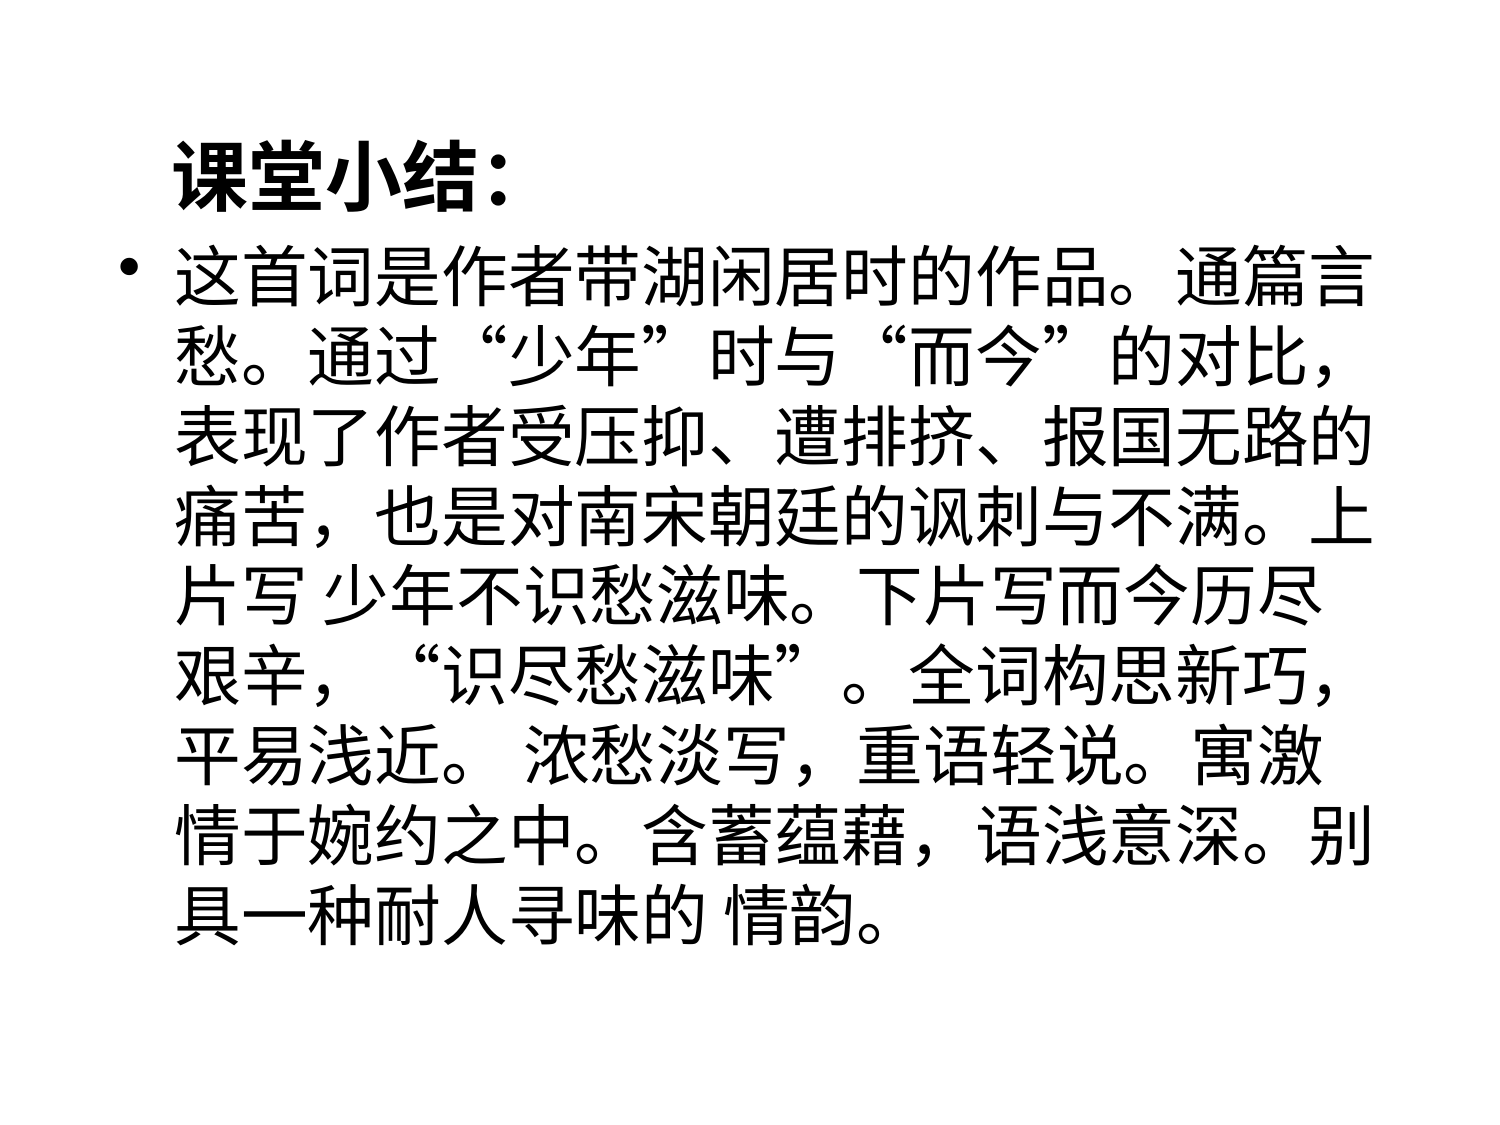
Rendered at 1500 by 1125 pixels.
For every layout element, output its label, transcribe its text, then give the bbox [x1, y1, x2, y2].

list 课堂小结： 这首词是作者带湖闲居时的作品。通篇言愁。通过“少年”时与“而今”的对比， 表现了作者受压抑、遭排挤、报国无路的痛苦，也是对南宋朝廷的讽刺与不满。上片写 少年不识愁滋味。下片写而今历尽艰辛，“识尽愁滋味”。全词构思新巧，平易浅近。 浓愁淡写，重语轻说。寓激情于婉约之中。含蓄蕴藉，语浅意深。别具一种耐人寻味的 情韵。 [103, 121, 1397, 918]
